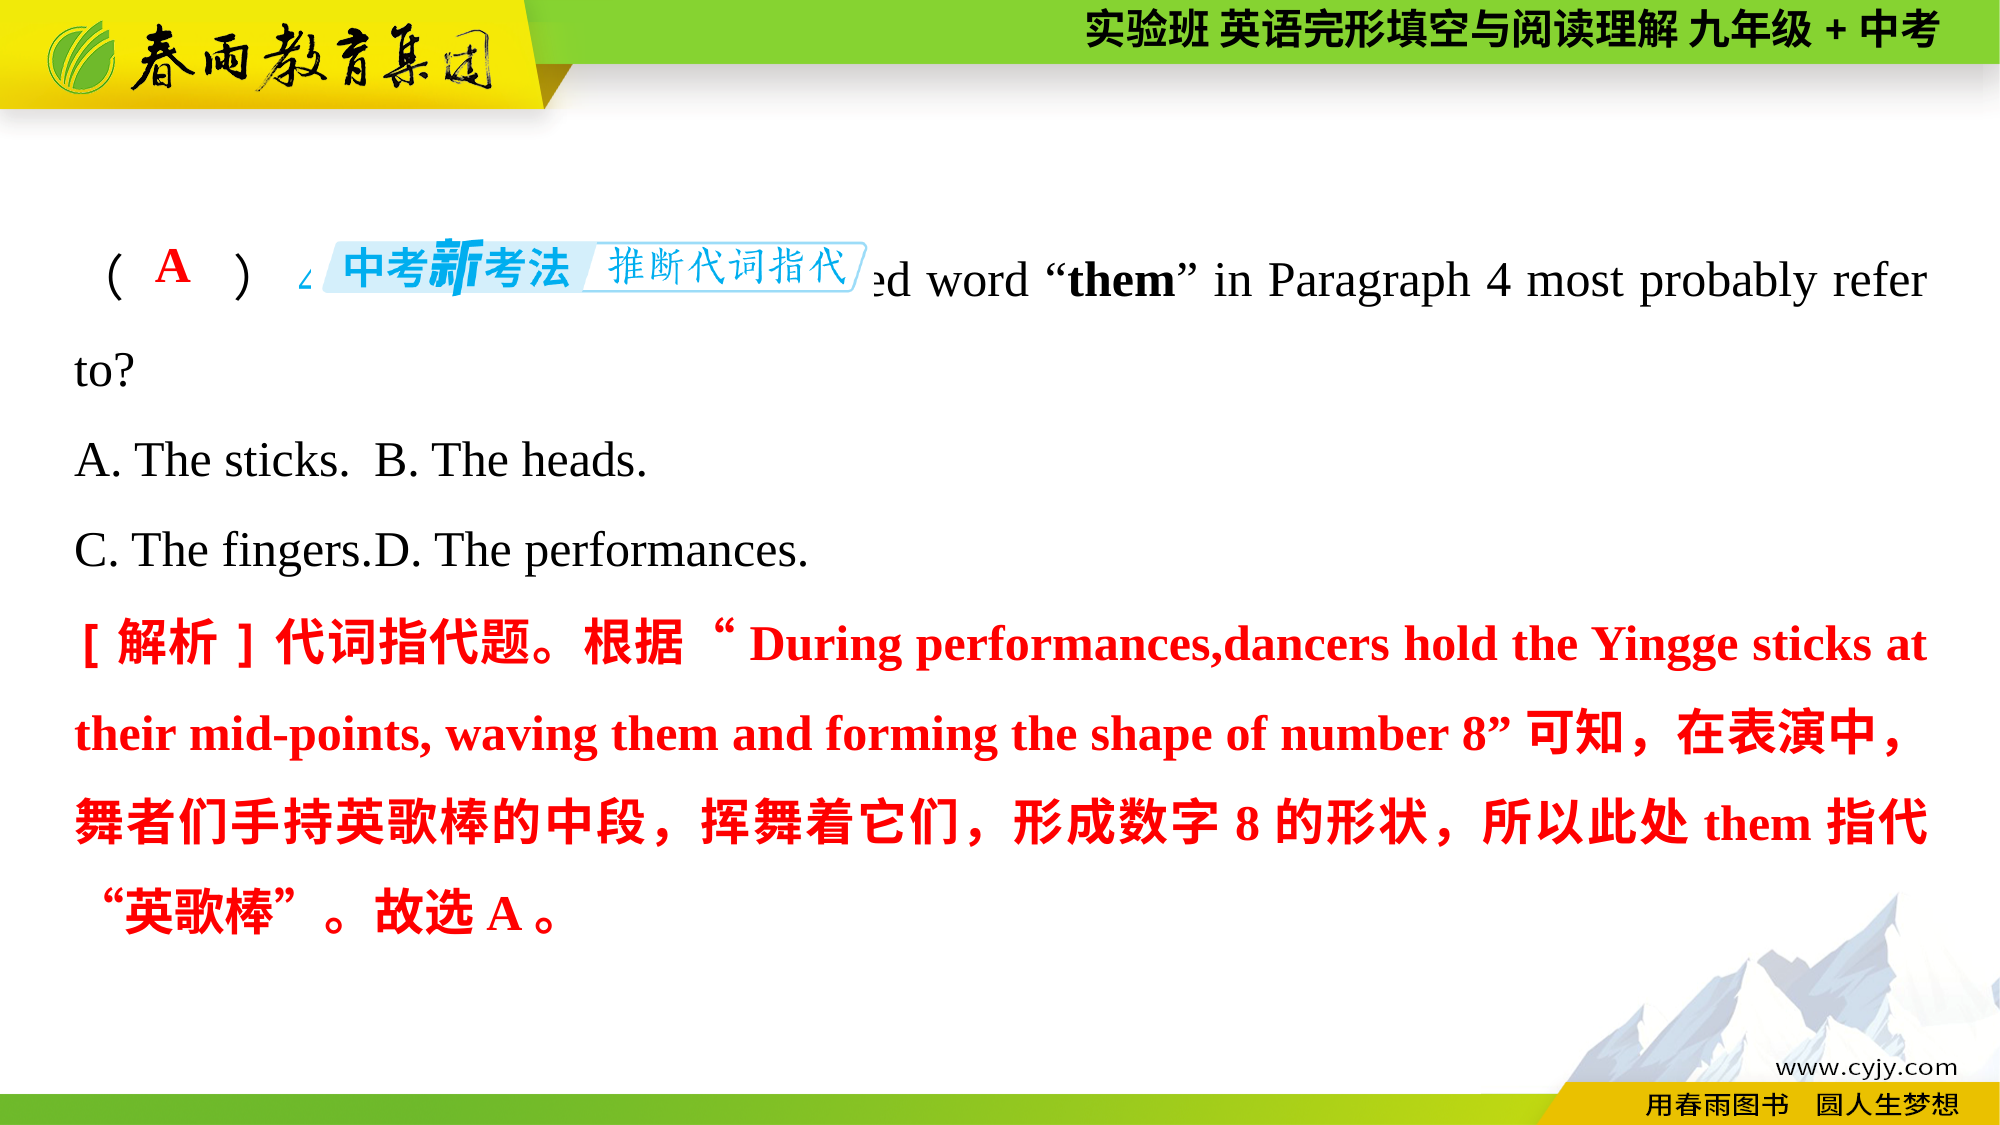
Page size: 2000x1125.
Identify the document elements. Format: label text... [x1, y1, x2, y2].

text_box [解析]代词指代题。根据“During performances,dancers hold the Yingge sticks at their mid-points, waving them and forming the shape of number 8”可知，在表演中，舞者们手持英歌棒的中段，挥舞着它们，形成数字8的形状，所以此处them指代“英歌棒”。故选A。 [59, 588, 1944, 949]
picture [0, 0, 2000, 1125]
list （ ）4. What does the underlined word “them” in Paragraph 4 most probably refer to? A. The sticks. B. The heads. C. The fingers. D. The performances. [59, 208, 1944, 588]
text_box A [139, 225, 206, 301]
